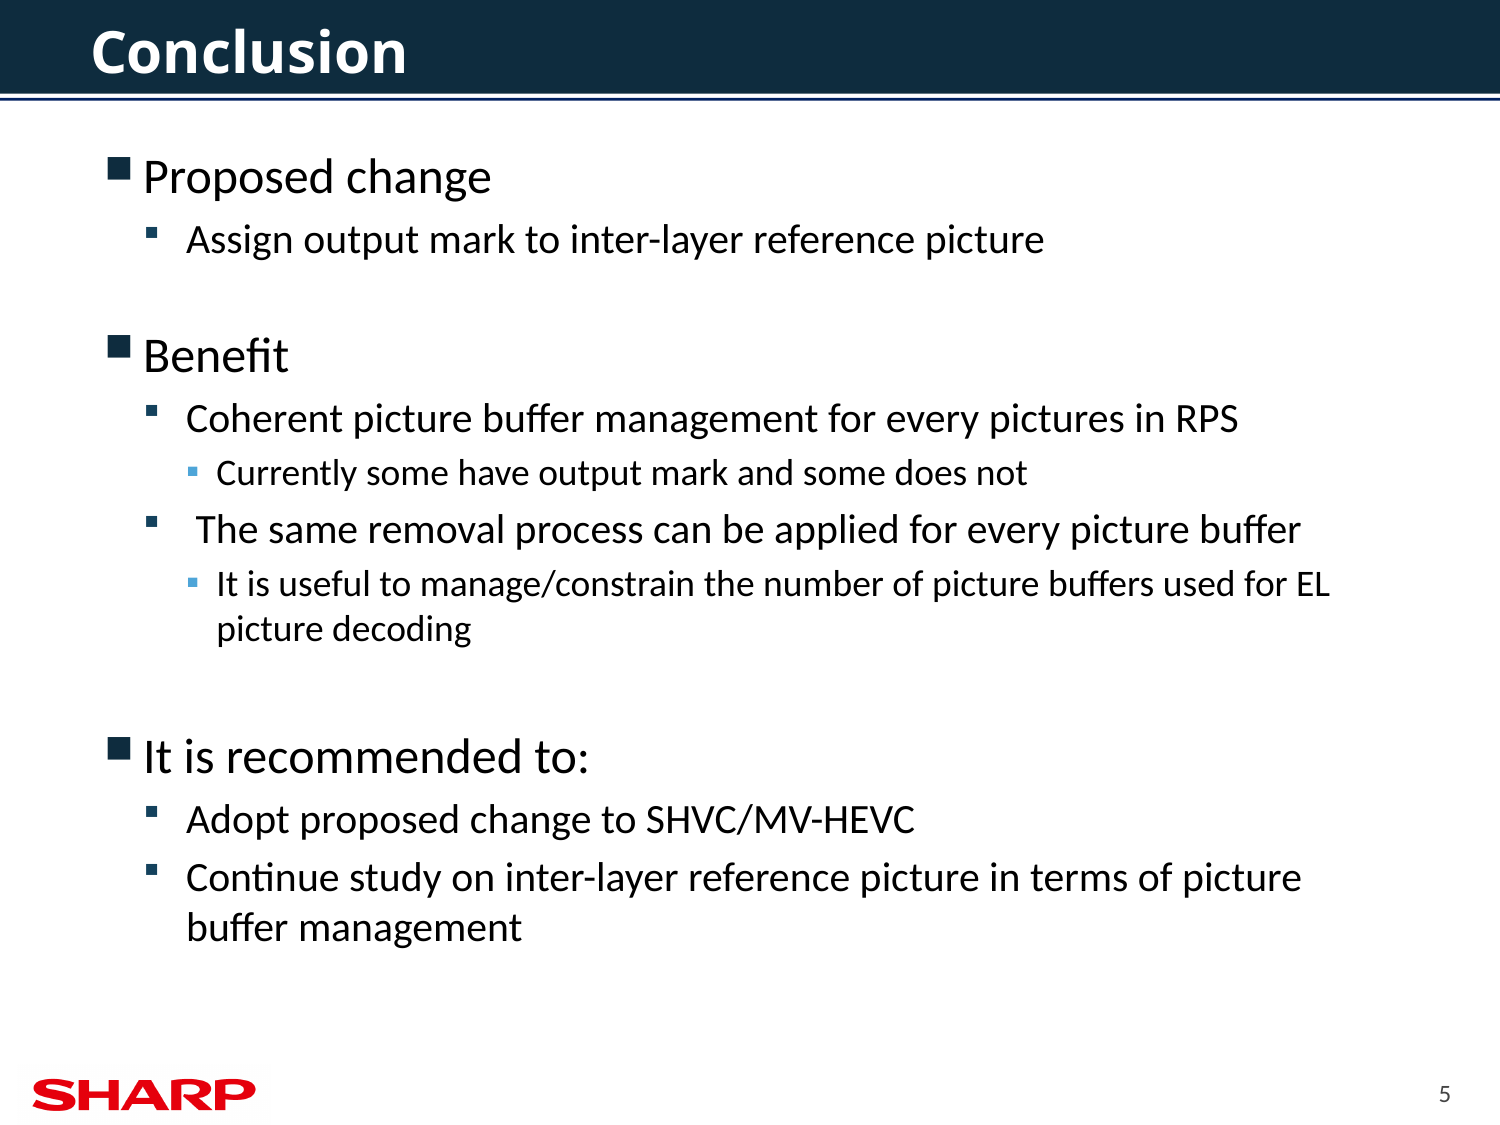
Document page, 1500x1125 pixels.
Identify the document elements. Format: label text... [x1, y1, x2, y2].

slide_number 5 [1345, 1062, 1467, 1108]
list Proposed change Assign output mark to inter-layer reference picture Benefit Coherent picture buffer management for every pictures in RPS Currently some have output mark and some does not The same removal process can be applied for every picture buffer It is useful to manage/constrain the number of picture buffers used for EL picture decoding It is recommended to: Adopt proposed change to SHVC/MV-HEVC Continue study on inter-layer reference picture in terms of picture buffer management [74, 128, 1426, 1051]
picture [17, 1064, 271, 1125]
title Conclusion [74, 15, 1426, 85]
